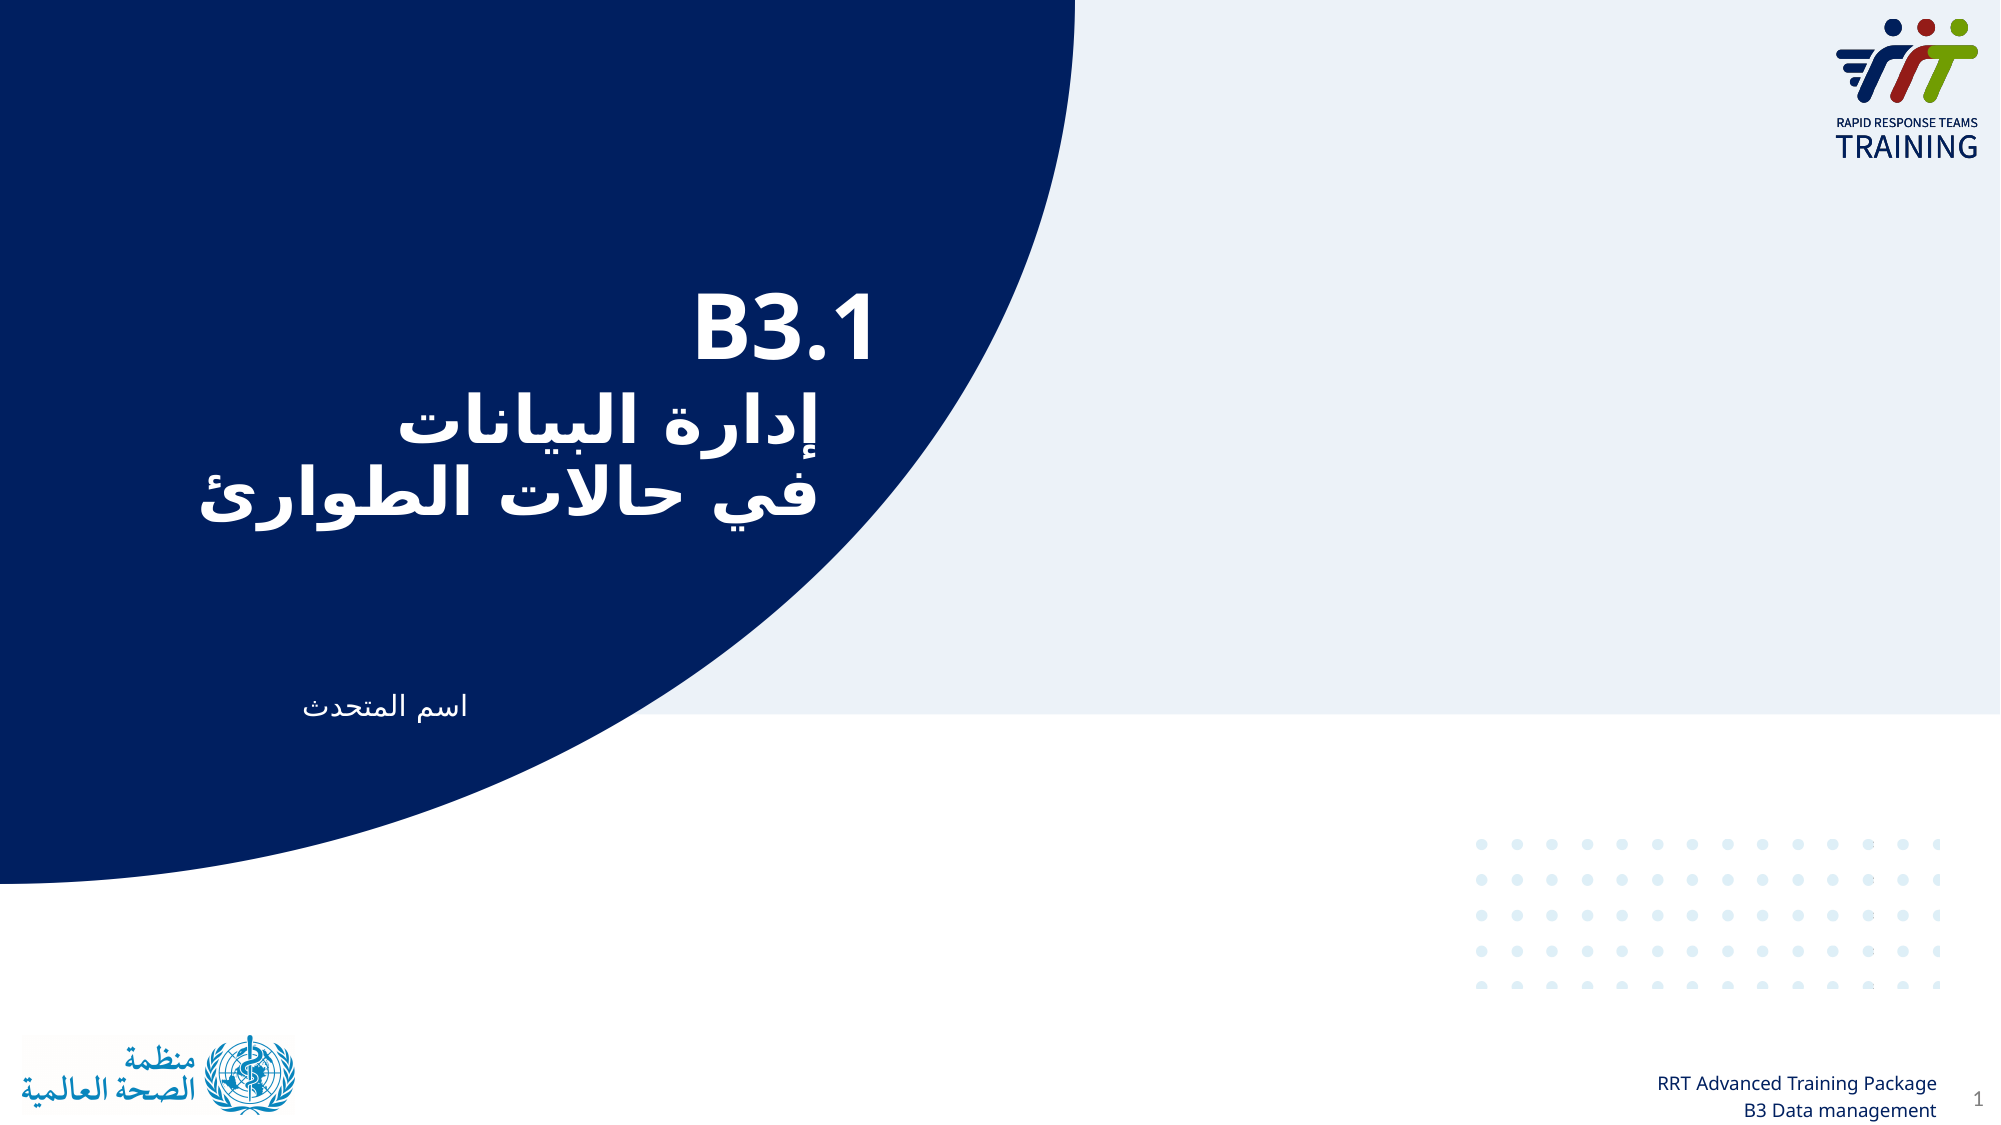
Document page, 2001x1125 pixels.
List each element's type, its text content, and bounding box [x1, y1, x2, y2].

picture [252, 1050, 258, 1059]
picture [22, 1035, 295, 1115]
text_box B3.1 [93, 260, 891, 386]
picture [0, 0, 1075, 884]
picture [1835, 19, 1978, 167]
picture [1476, 839, 1940, 989]
text_box اسم المتحدث [93, 680, 476, 730]
title إدارة البيانات في حالات الطوارئ [92, 259, 831, 657]
